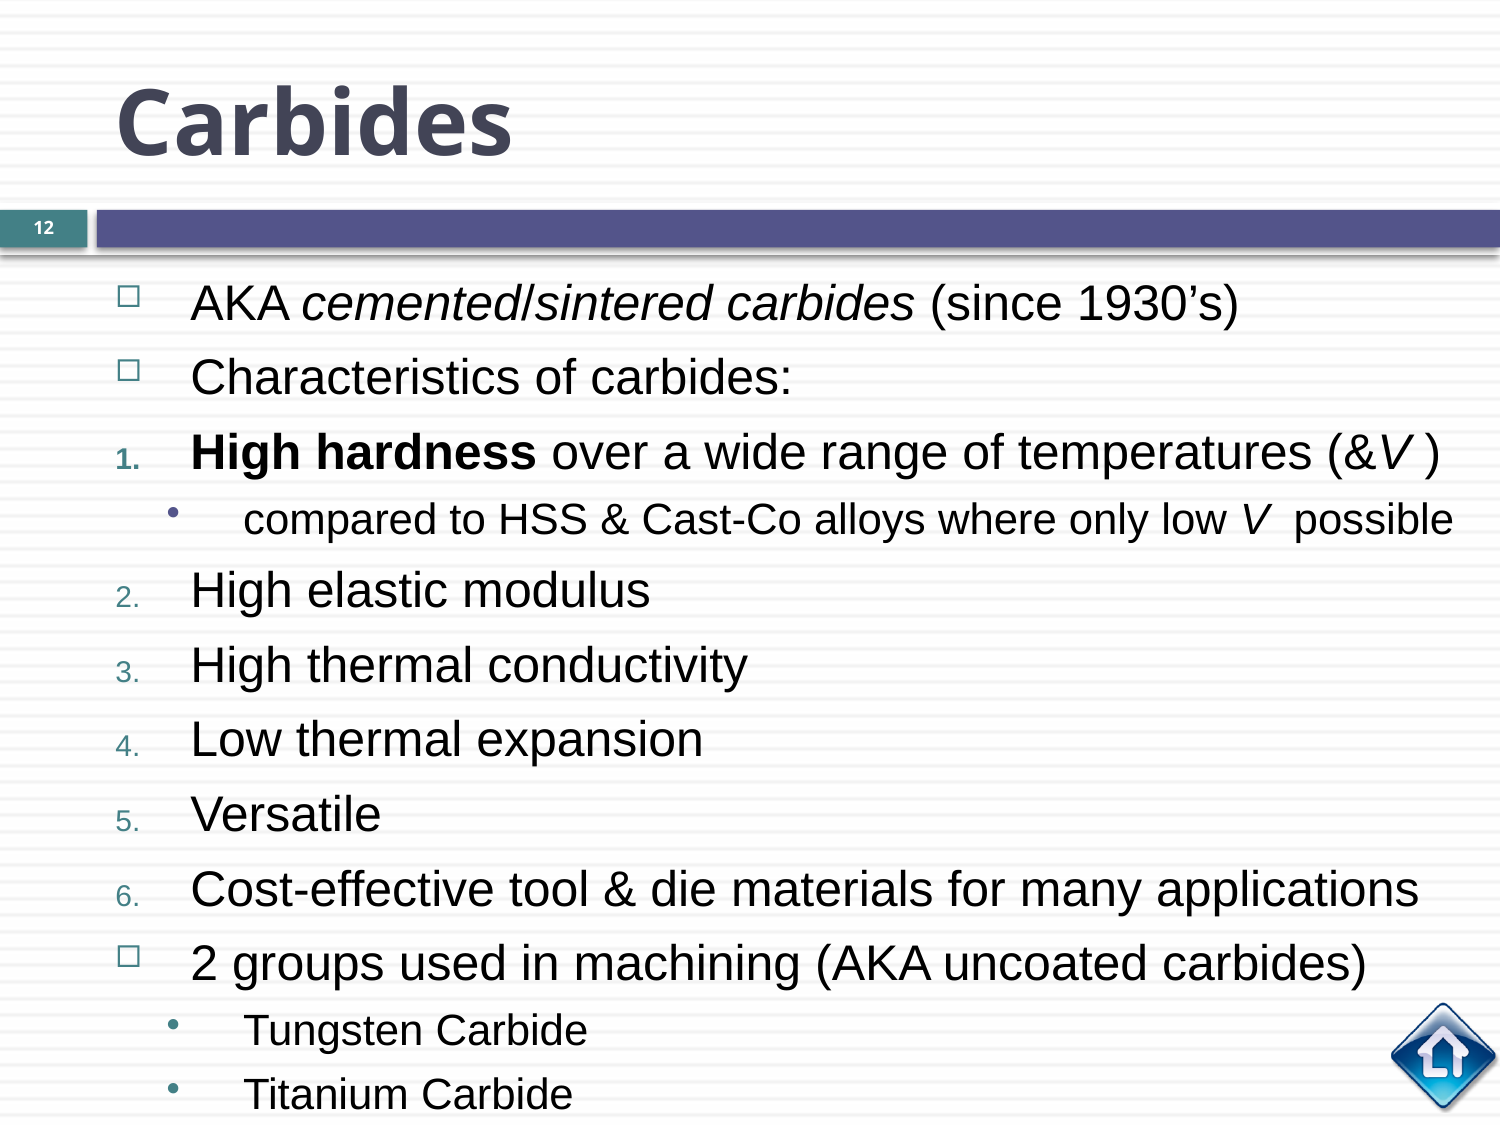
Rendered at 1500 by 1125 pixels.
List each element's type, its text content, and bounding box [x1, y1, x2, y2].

slide_number 12 [0, 208, 88, 249]
title Carbides [99, 37, 1438, 200]
picture [1387, 999, 1500, 1113]
list AKA cemented/sintered carbides (since 1930’s) Characteristics of carbides: High hardness over a wide range of temperatures (&V ) compared to HSS & Cast-Co alloys where only low V possible High elastic modulus High thermal conductivity Low thermal expansion Versatile Cost-effective tool & die materials for many applications 2 groups used in machining (AKA uncoated carbides) Tungsten Carbide Titanium Carbide [100, 262, 1500, 1125]
